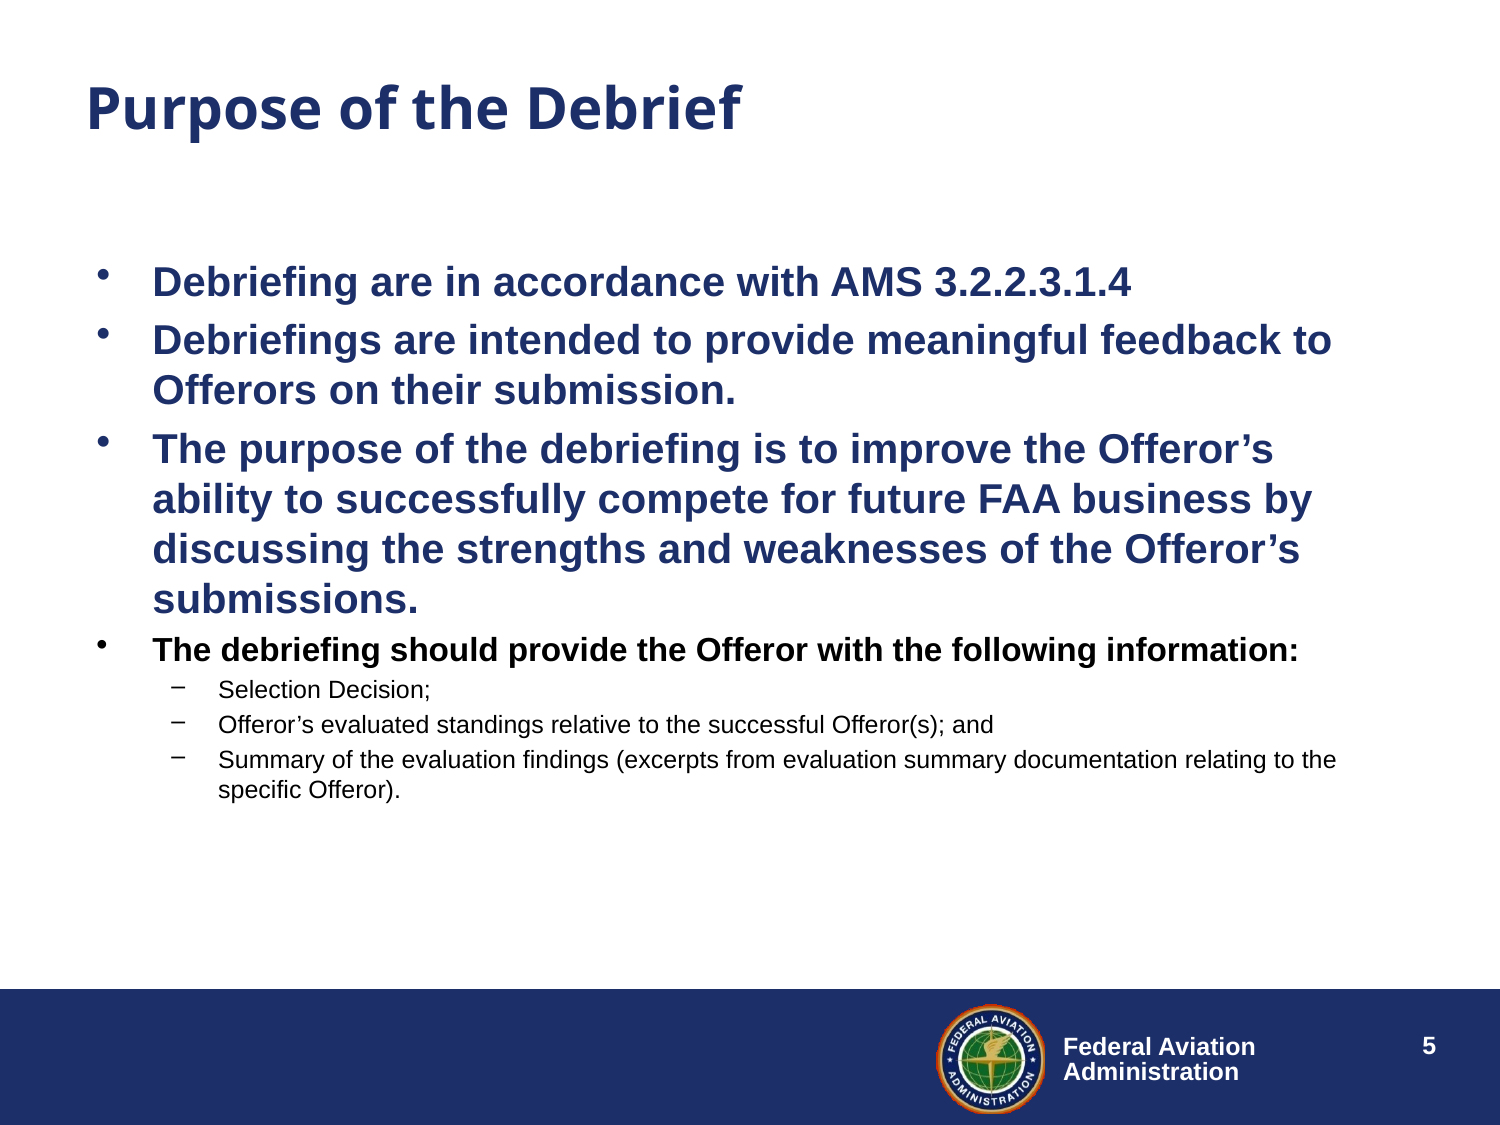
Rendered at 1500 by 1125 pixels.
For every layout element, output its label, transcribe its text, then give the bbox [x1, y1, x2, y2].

title Purpose of the Debrief [70, 5, 1461, 208]
list Debriefing are in accordance with AMS 3.2.2.3.1.4 Debriefings are intended to provide meaningful feedback to Offerors on their submission. The purpose of the debriefing is to improve the Offeror’s ability to successfully compete for future FAA business by discussing the strengths and weaknesses of the Offeror’s submissions. The debriefing should provide the Offeror with the following information: Selection Decision; Offeror’s evaluated standings relative to the successful Offeror(s); and Summary of the evaluation findings (excerpts from evaluation summary documentation relating to the specific Offeror). [81, 247, 1402, 968]
picture [936, 1004, 1045, 1114]
